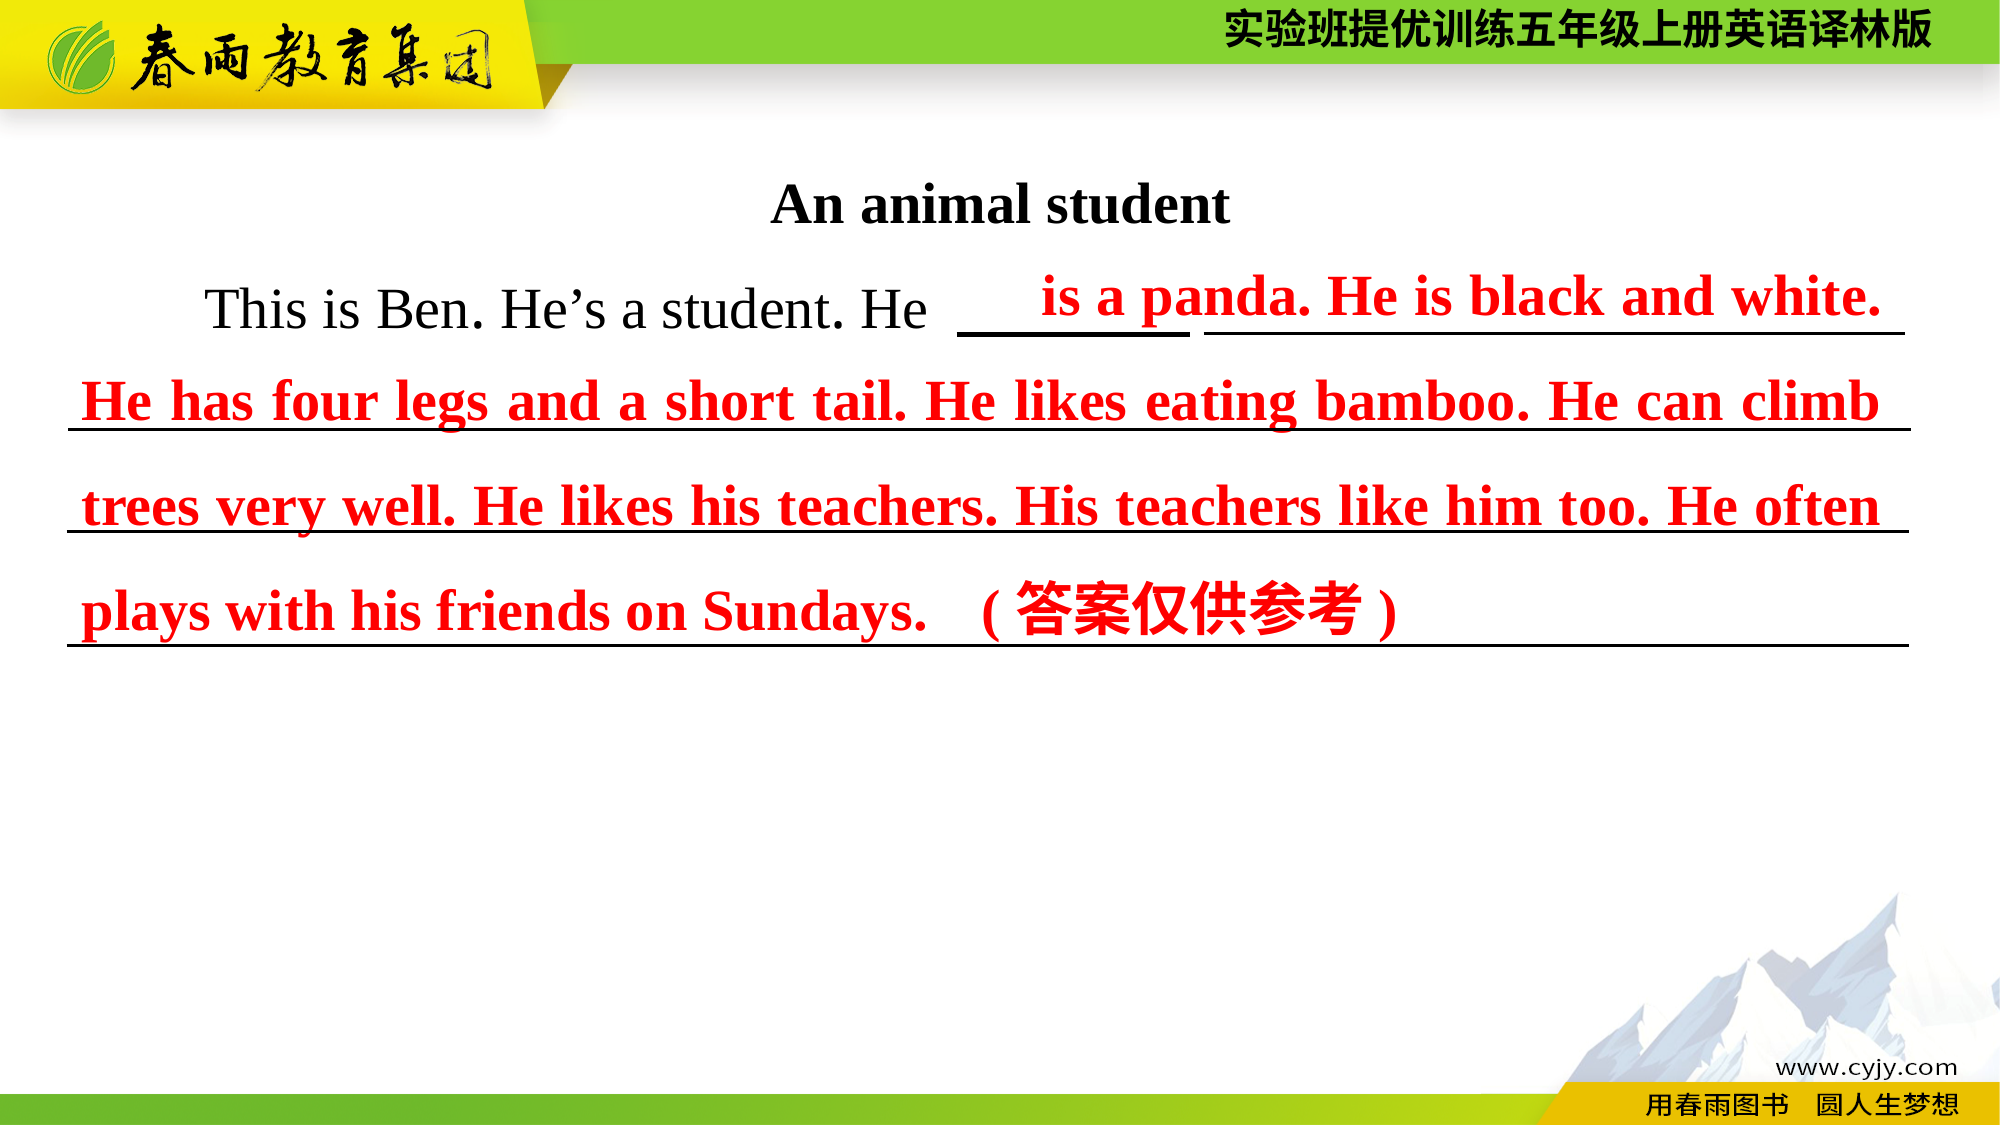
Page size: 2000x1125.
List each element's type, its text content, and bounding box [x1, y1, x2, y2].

text_box is a panda. He is black and white. He has four legs and a short tail. He likes eating bamboo. He can climb trees very well. He likes his teachers. His teachers like him too. He often plays with his friends on Sundays. (答案仅供参考) [66, 214, 1898, 434]
list An animal student This is Ben. He’s a student. He ________________________ [59, 122, 1944, 337]
text_box is a panda. He is black and white. He has four legs and a short tail. He likes eating bamboo. He can climb trees very well. He likes his teachers. His teachers like him too. He often plays with his friends on Sundays. (答案仅供参考) [66, 541, 1898, 644]
picture [0, 0, 2000, 1125]
text_box is a panda. He is black and white. He has four legs and a short tail. He likes eating bamboo. He can climb trees very well. He likes his teachers. His teachers like him too. He often plays with his friends on Sundays. (答案仅供参考) [66, 437, 1898, 530]
